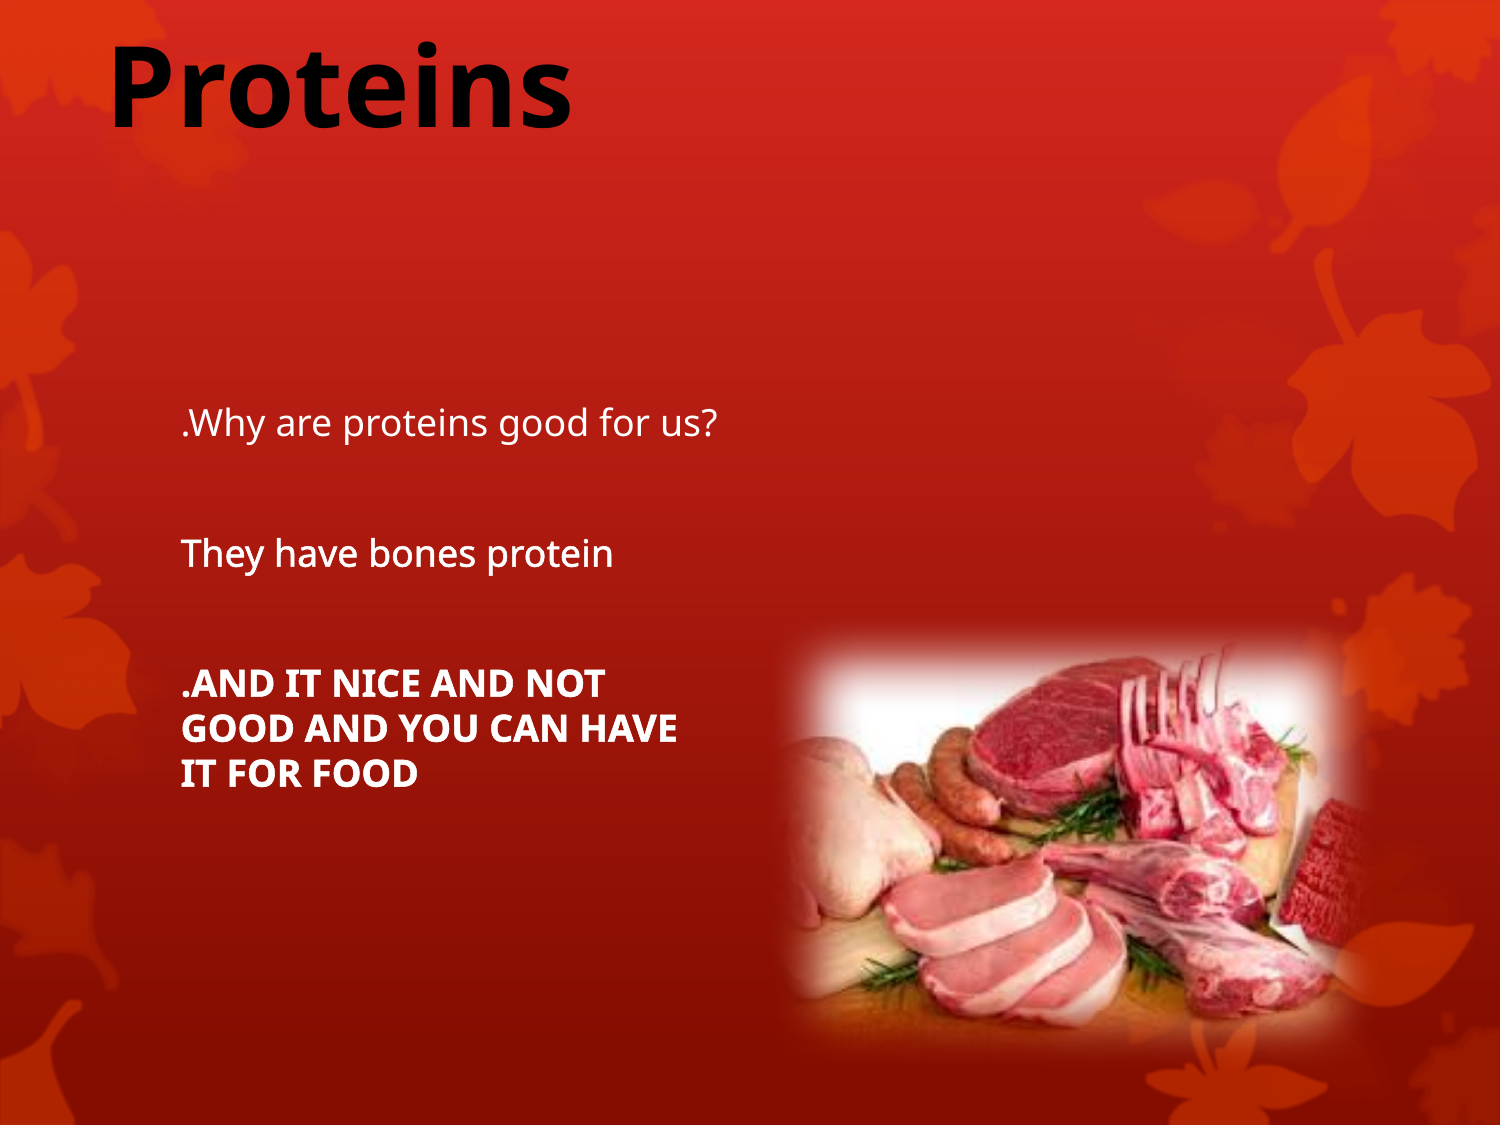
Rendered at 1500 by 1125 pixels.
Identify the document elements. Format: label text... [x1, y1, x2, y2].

list .Why are proteins good for us? They have bones protein .and it nice and not good and you can have it for food [165, 639, 735, 962]
text_box [112, 486, 766, 639]
text_box Proteins [53, 7, 657, 157]
picture [764, 610, 1381, 1072]
list .Why are proteins good for us? They have bones protein .and it nice and not good and you can have it for food [165, 296, 735, 486]
